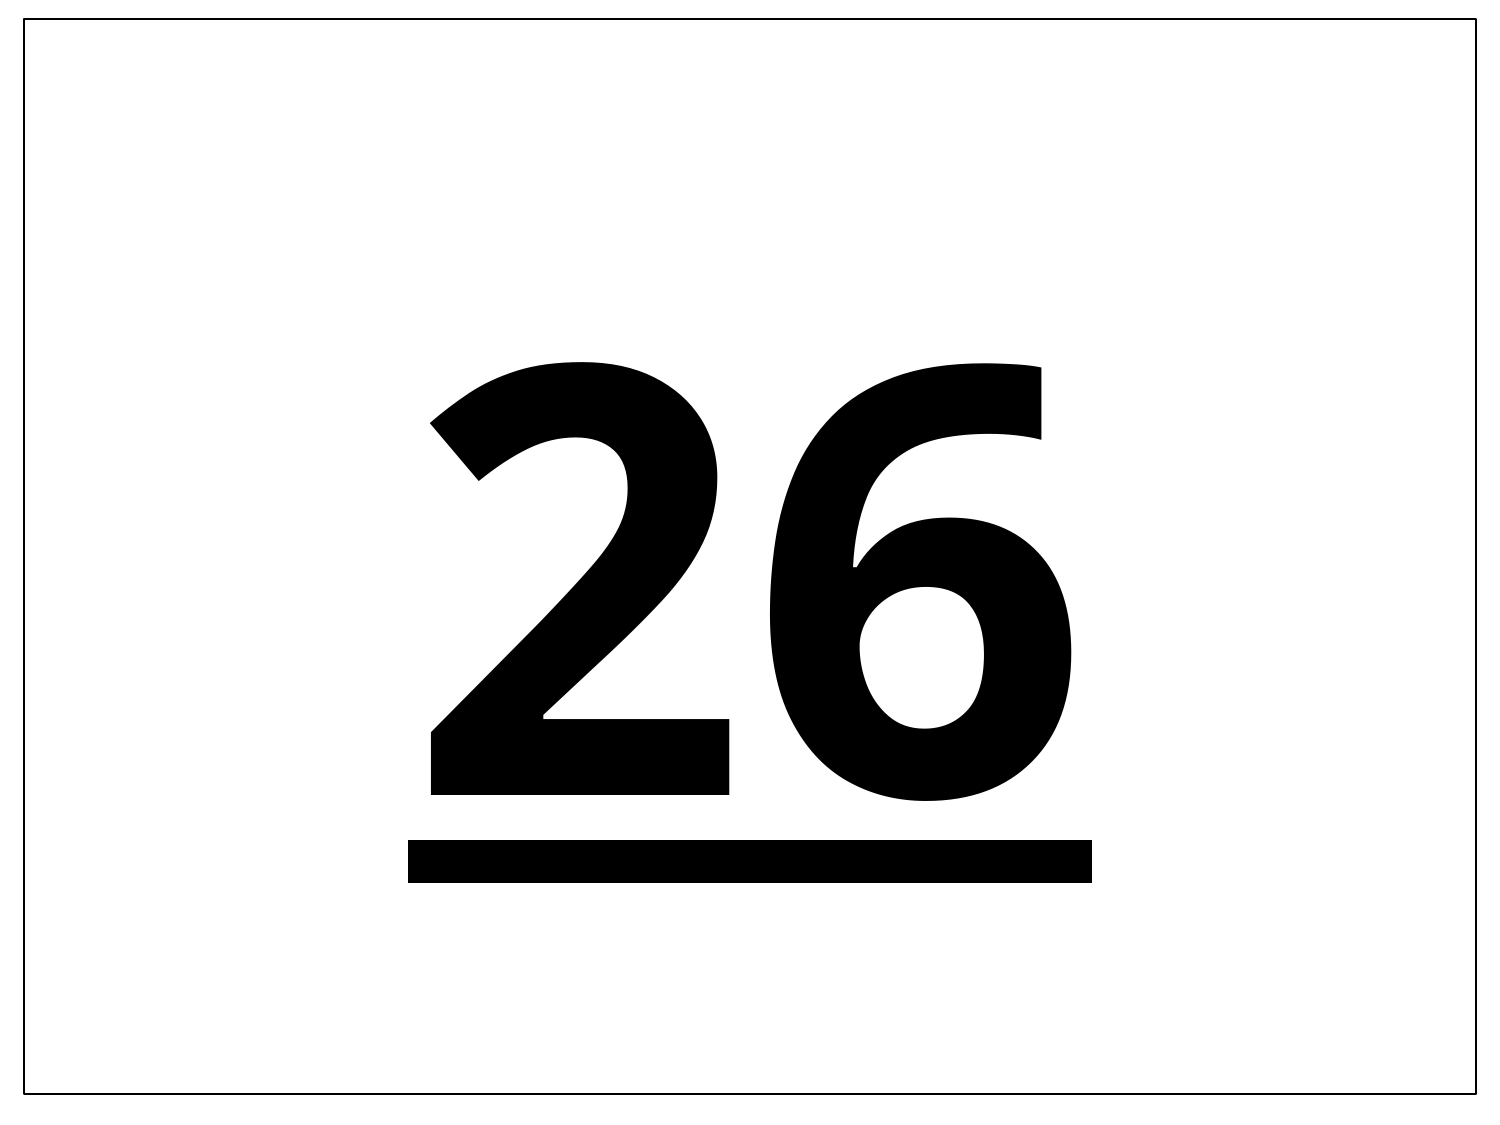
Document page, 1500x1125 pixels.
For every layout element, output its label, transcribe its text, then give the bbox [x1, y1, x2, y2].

text_box 26 [21, 17, 1479, 1096]
